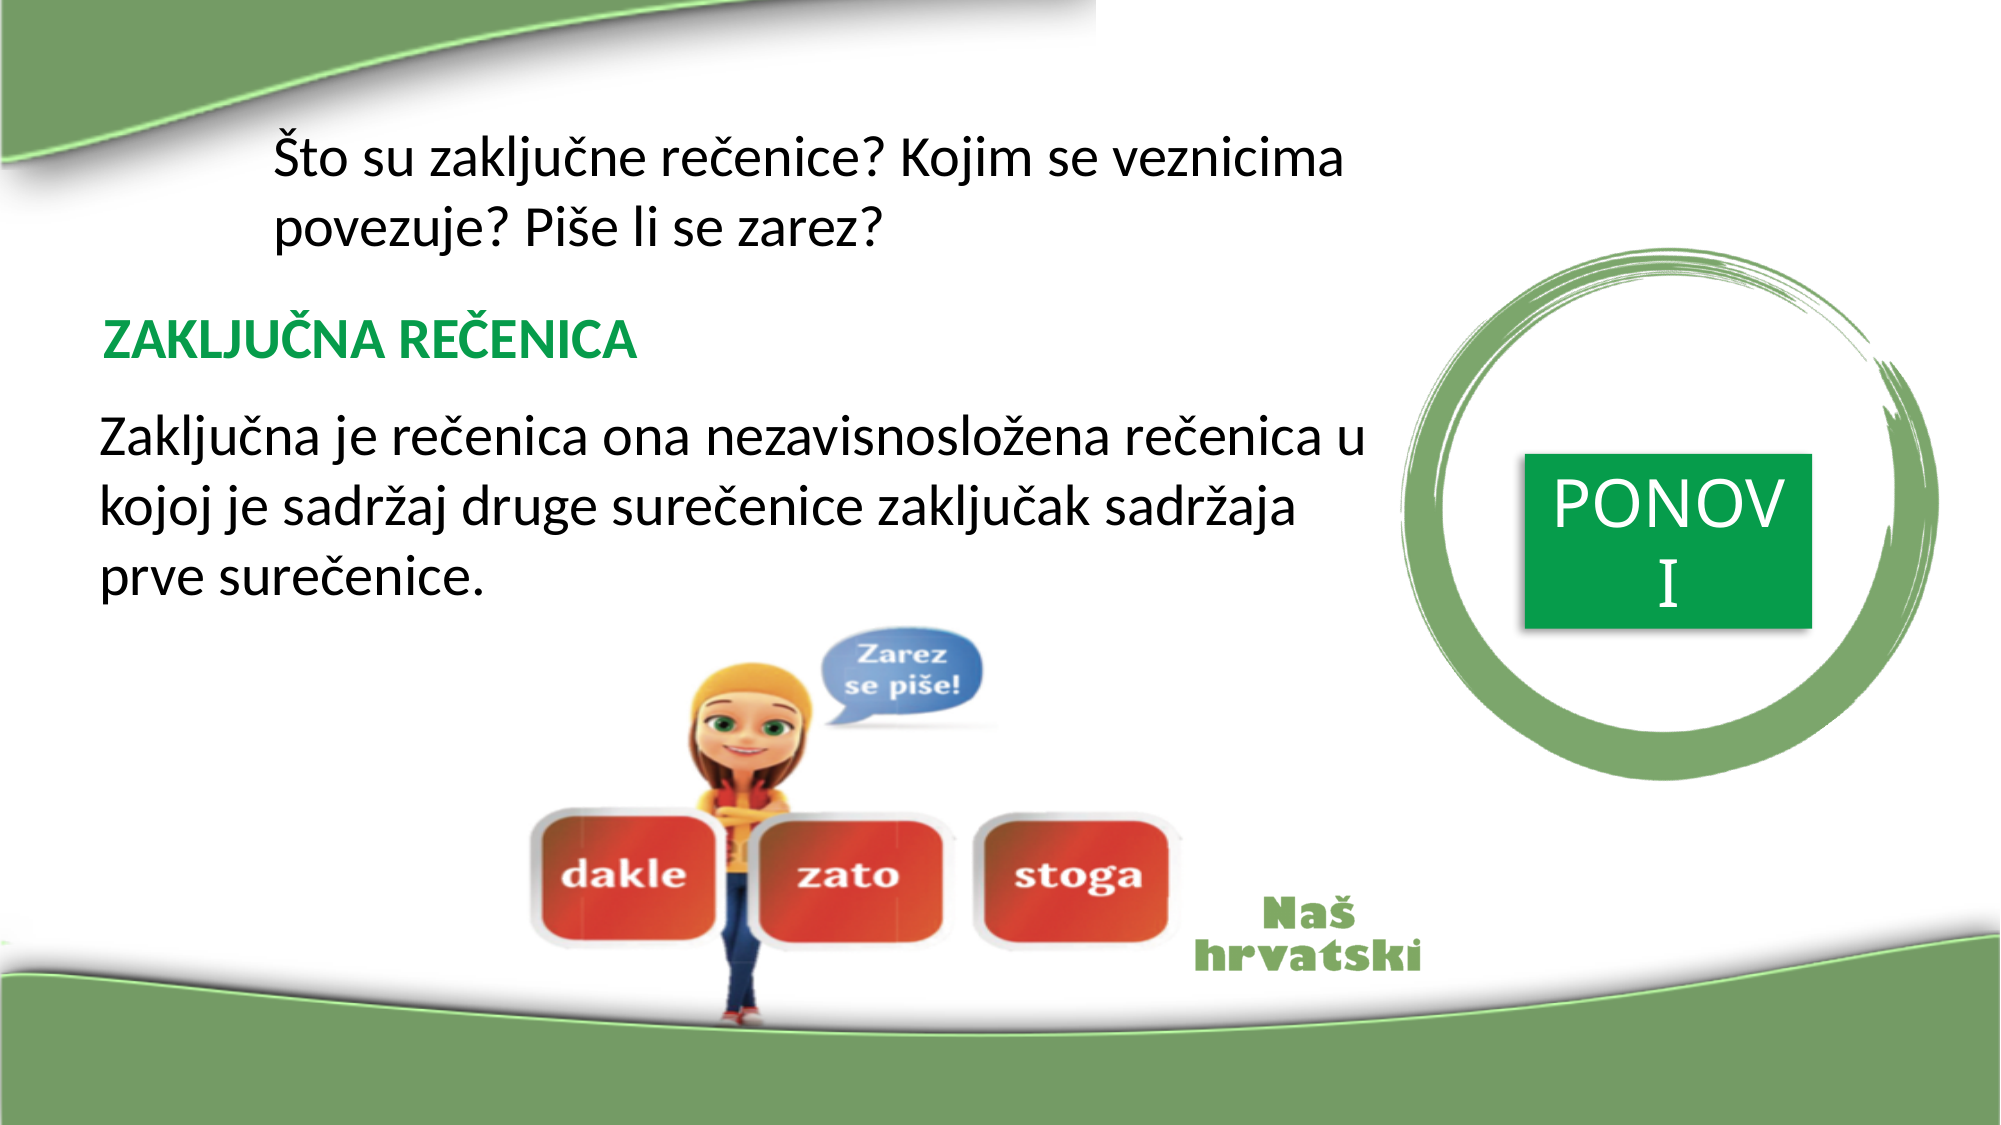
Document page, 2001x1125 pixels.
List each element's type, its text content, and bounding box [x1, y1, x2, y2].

text_box Zaključna je rečenica ona nezavisnosložena rečenica u kojoj je sadržaj druge surečenice zaključak sadržaja prve surečenice. [601, 390, 902, 583]
text_box Zaključna je rečenica ona nezavisnosložena rečenica u kojoj je sadržaj druge surečenice zaključak sadržaja prve surečenice. [84, 390, 430, 615]
picture [1400, 246, 1937, 776]
text_box ZAKLJUČNA REČENICA [601, 293, 697, 378]
text_box Zaključna je rečenica ona nezavisnosložena rečenica u kojoj je sadržaj druge surečenice zaključak sadržaja prve surečenice. [1098, 390, 1400, 615]
text_box Što su zaključne rečenice? Kojim se veznicima povezuje? Piše li se zarez? [1098, 110, 1465, 266]
text_box Što su zaključne rečenice? Kojim se veznicima povezuje? Piše li se zarez? [258, 110, 430, 266]
text_box ZAKLJUČNA REČENICA [45, 293, 430, 378]
text_box Što su zaključne rečenice? Kojim se veznicima povezuje? Piše li se zarez? [601, 110, 902, 266]
picture [422, 0, 1465, 1125]
